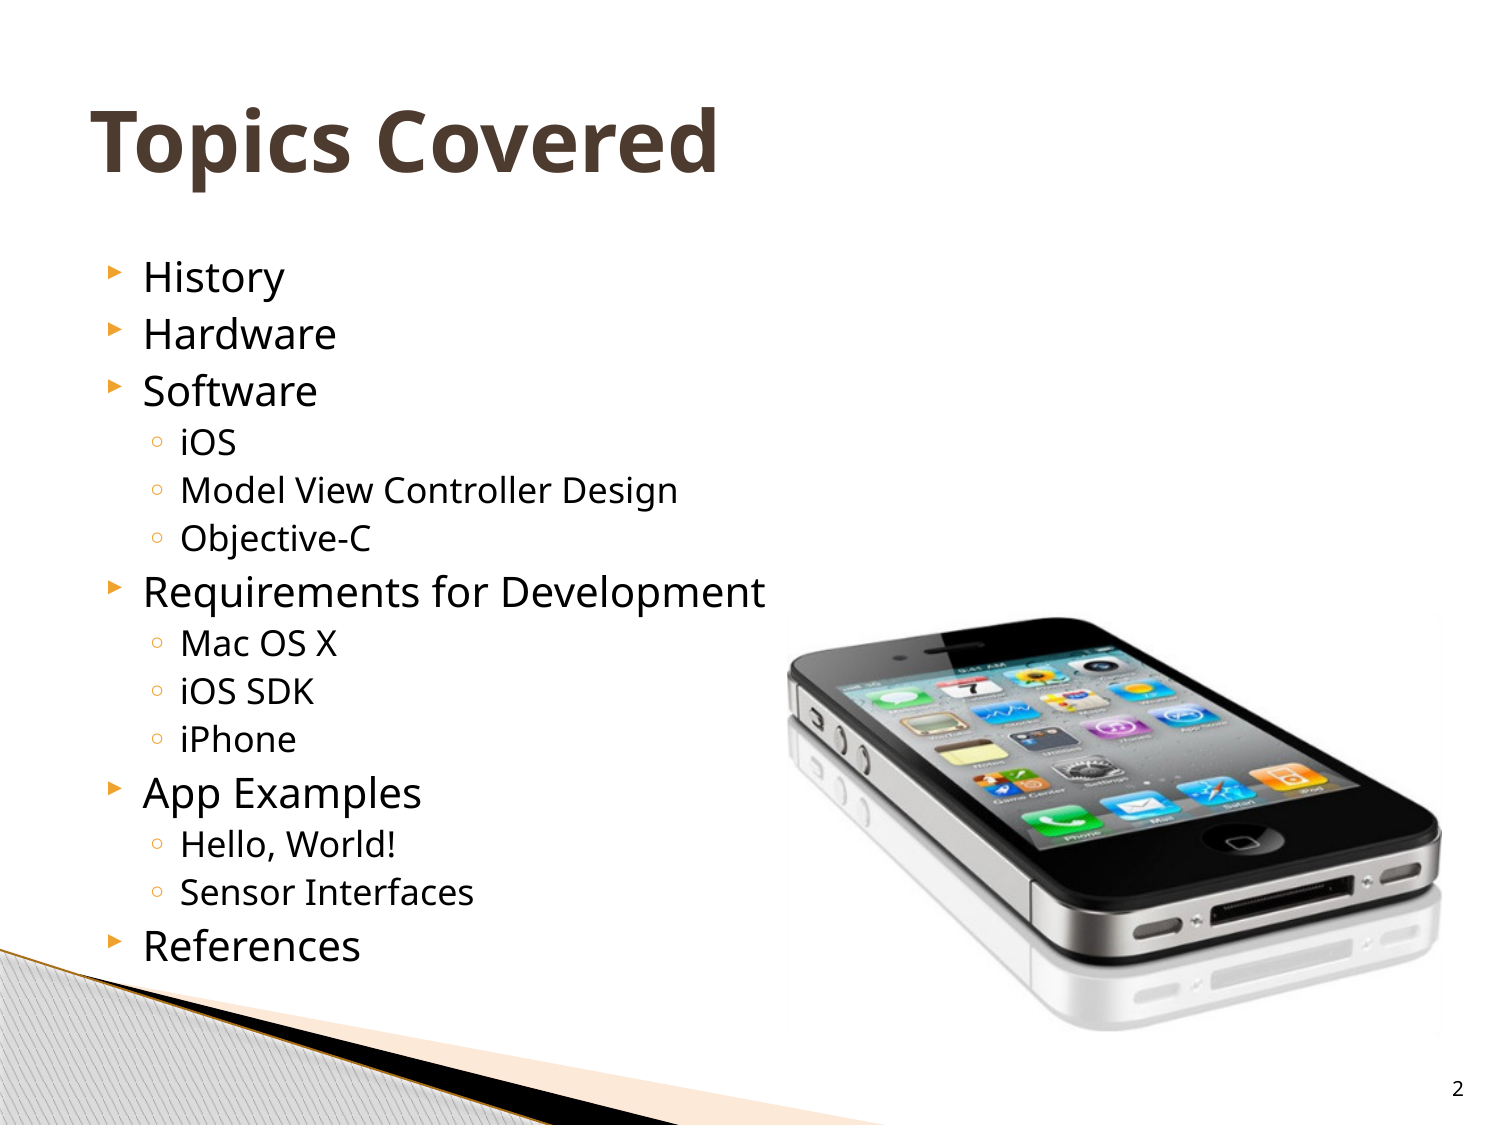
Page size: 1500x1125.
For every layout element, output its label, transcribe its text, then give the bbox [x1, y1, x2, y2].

title Topics Covered [75, 45, 1425, 233]
list History Hardware Software iOS Model View Controller Design Objective-C Requirements for Development Mac OS X iOS SDK iPhone App Examples Hello, World! Sensor Interfaces References [75, 243, 1425, 986]
picture [787, 612, 1442, 1038]
slide_number 2 [1418, 1051, 1479, 1112]
